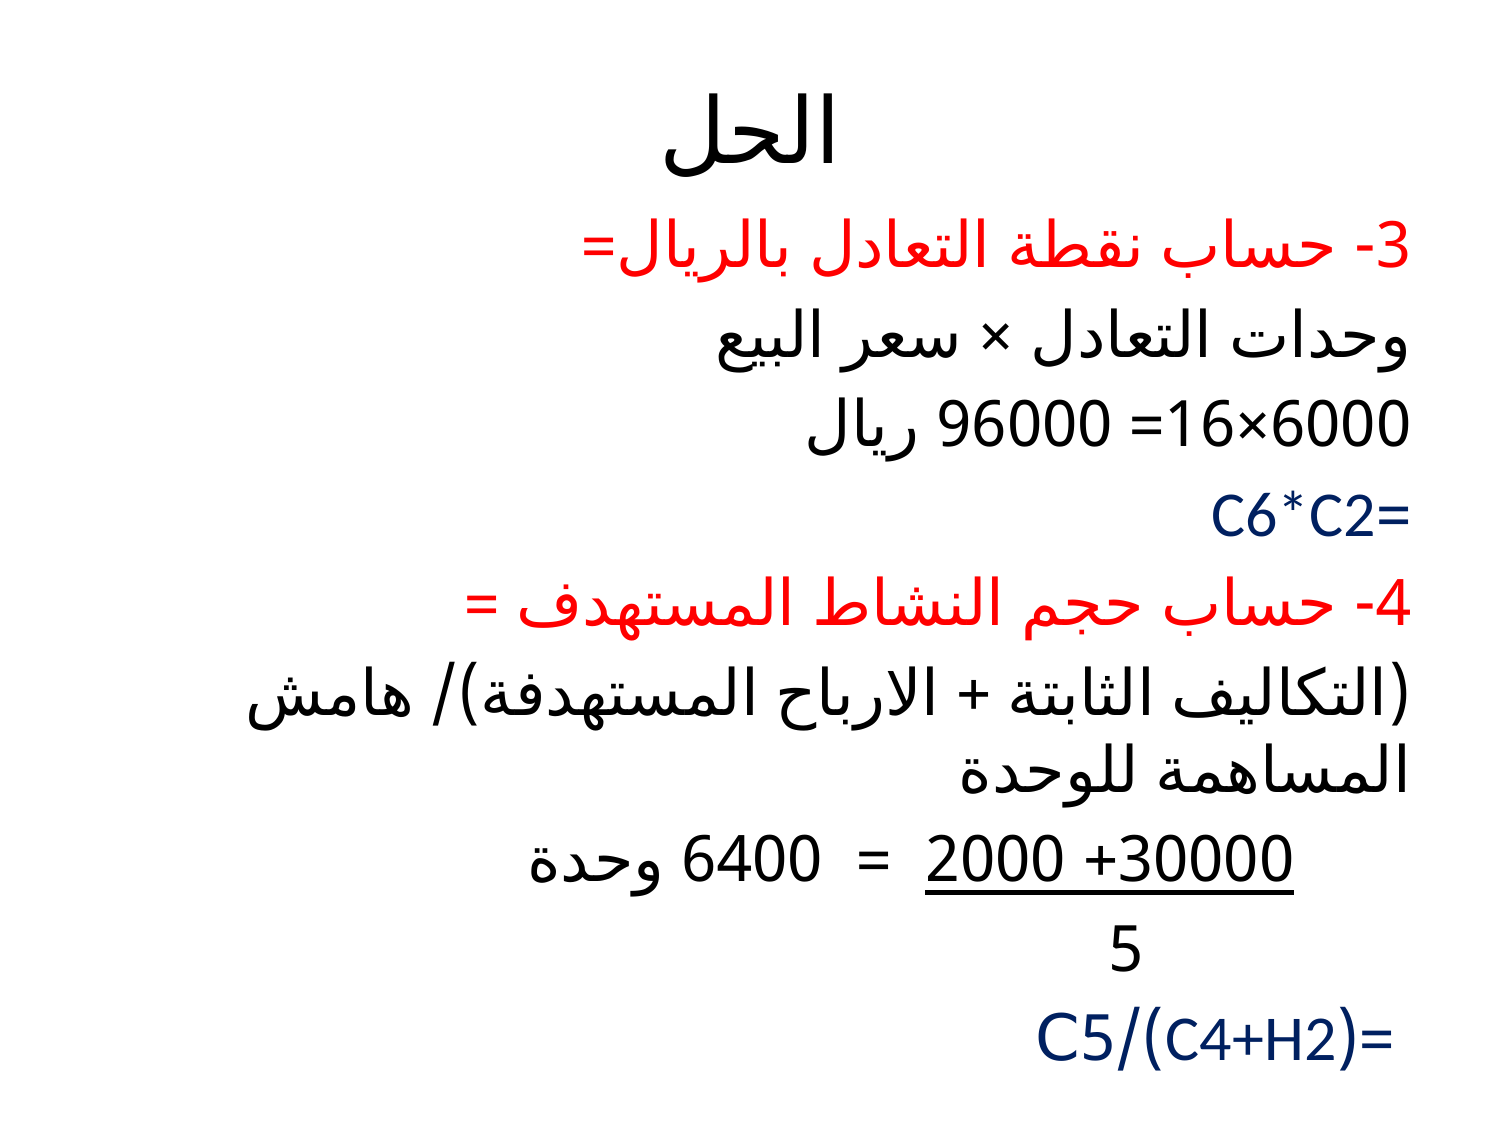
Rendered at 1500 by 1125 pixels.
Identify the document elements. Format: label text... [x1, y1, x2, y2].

list 3- حساب نقطة التعادل بالريال= وحدات التعادل × سعر البيع 6000×16= 96000 ريال =C6*C2 4- حساب حجم النشاط المستهدف = (التكاليف الثابتة + الارباح المستهدفة)/ هامش المساهمة للوحدة 30000+ 2000 = 6400 وحدة 5 =(C4+H2)/C5 [76, 196, 1427, 1083]
title الحل [75, 45, 1425, 209]
